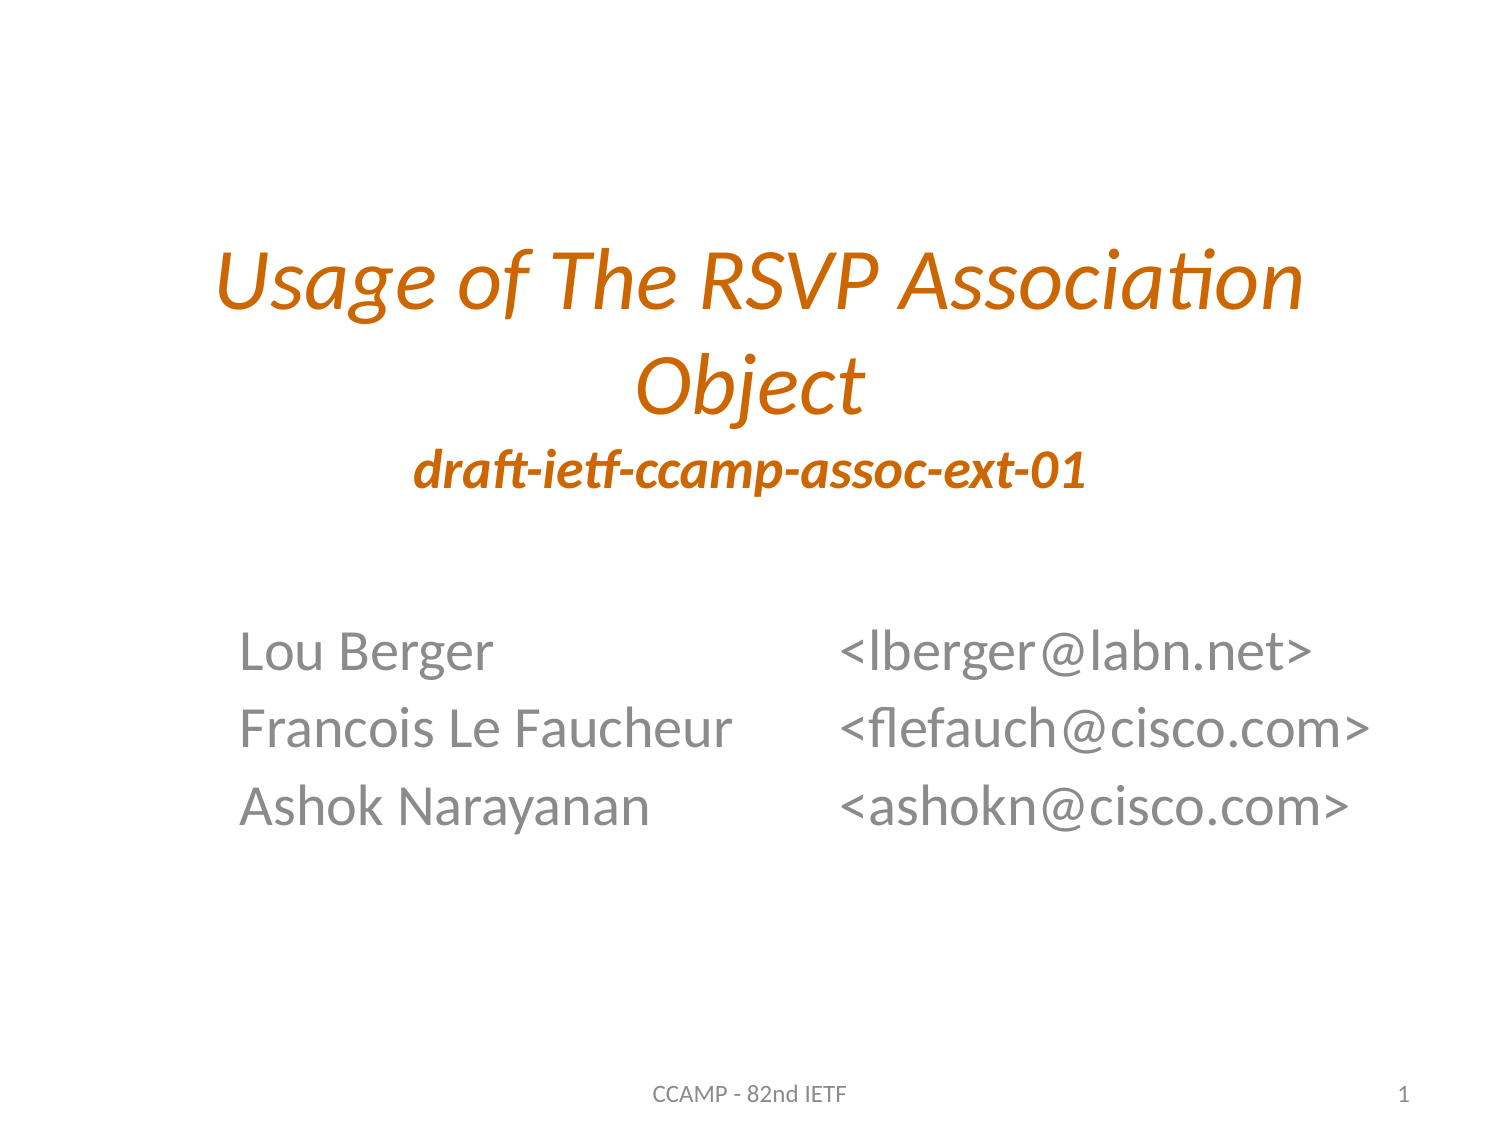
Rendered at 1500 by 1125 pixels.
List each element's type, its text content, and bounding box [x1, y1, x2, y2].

footer CCAMP - 82nd IETF [512, 1062, 988, 1123]
slide_number 1 [1074, 1062, 1425, 1123]
subtitle Lou Berger <lberger@labn.net> Francois Le Faucheur <flefauch@cisco.com> Ashok Narayanan <ashokn@cisco.com> [225, 612, 1450, 1038]
title Usage of The RSVP Association Object draft-ietf-ccamp-assoc-ext-01 [112, 212, 1388, 538]
